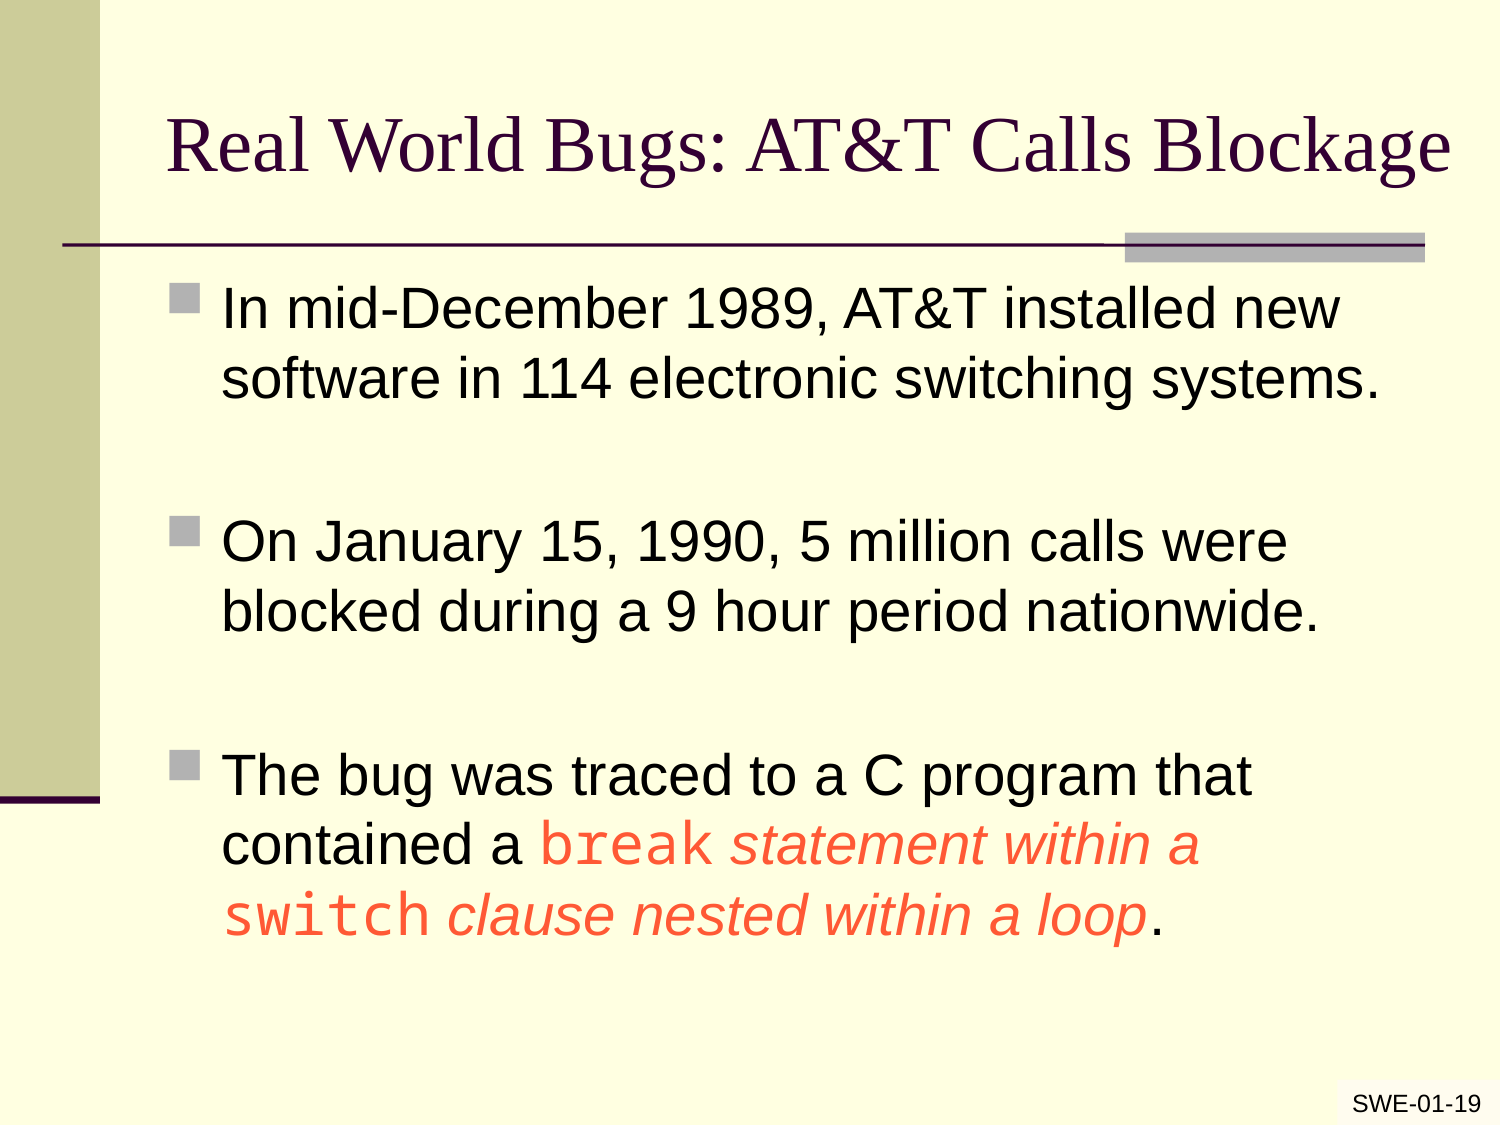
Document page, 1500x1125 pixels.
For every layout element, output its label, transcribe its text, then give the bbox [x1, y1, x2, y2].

list In mid-December 1989, AT&T installed new software in 114 electronic switching systems. On January 15, 1990, 5 million calls were blocked during a 9 hour period nationwide. The bug was traced to a C program that contained a break statement within a switch clause nested within a loop. [150, 262, 1425, 1006]
title Real World Bugs: AT&T Calls Blockage [150, 45, 1500, 234]
